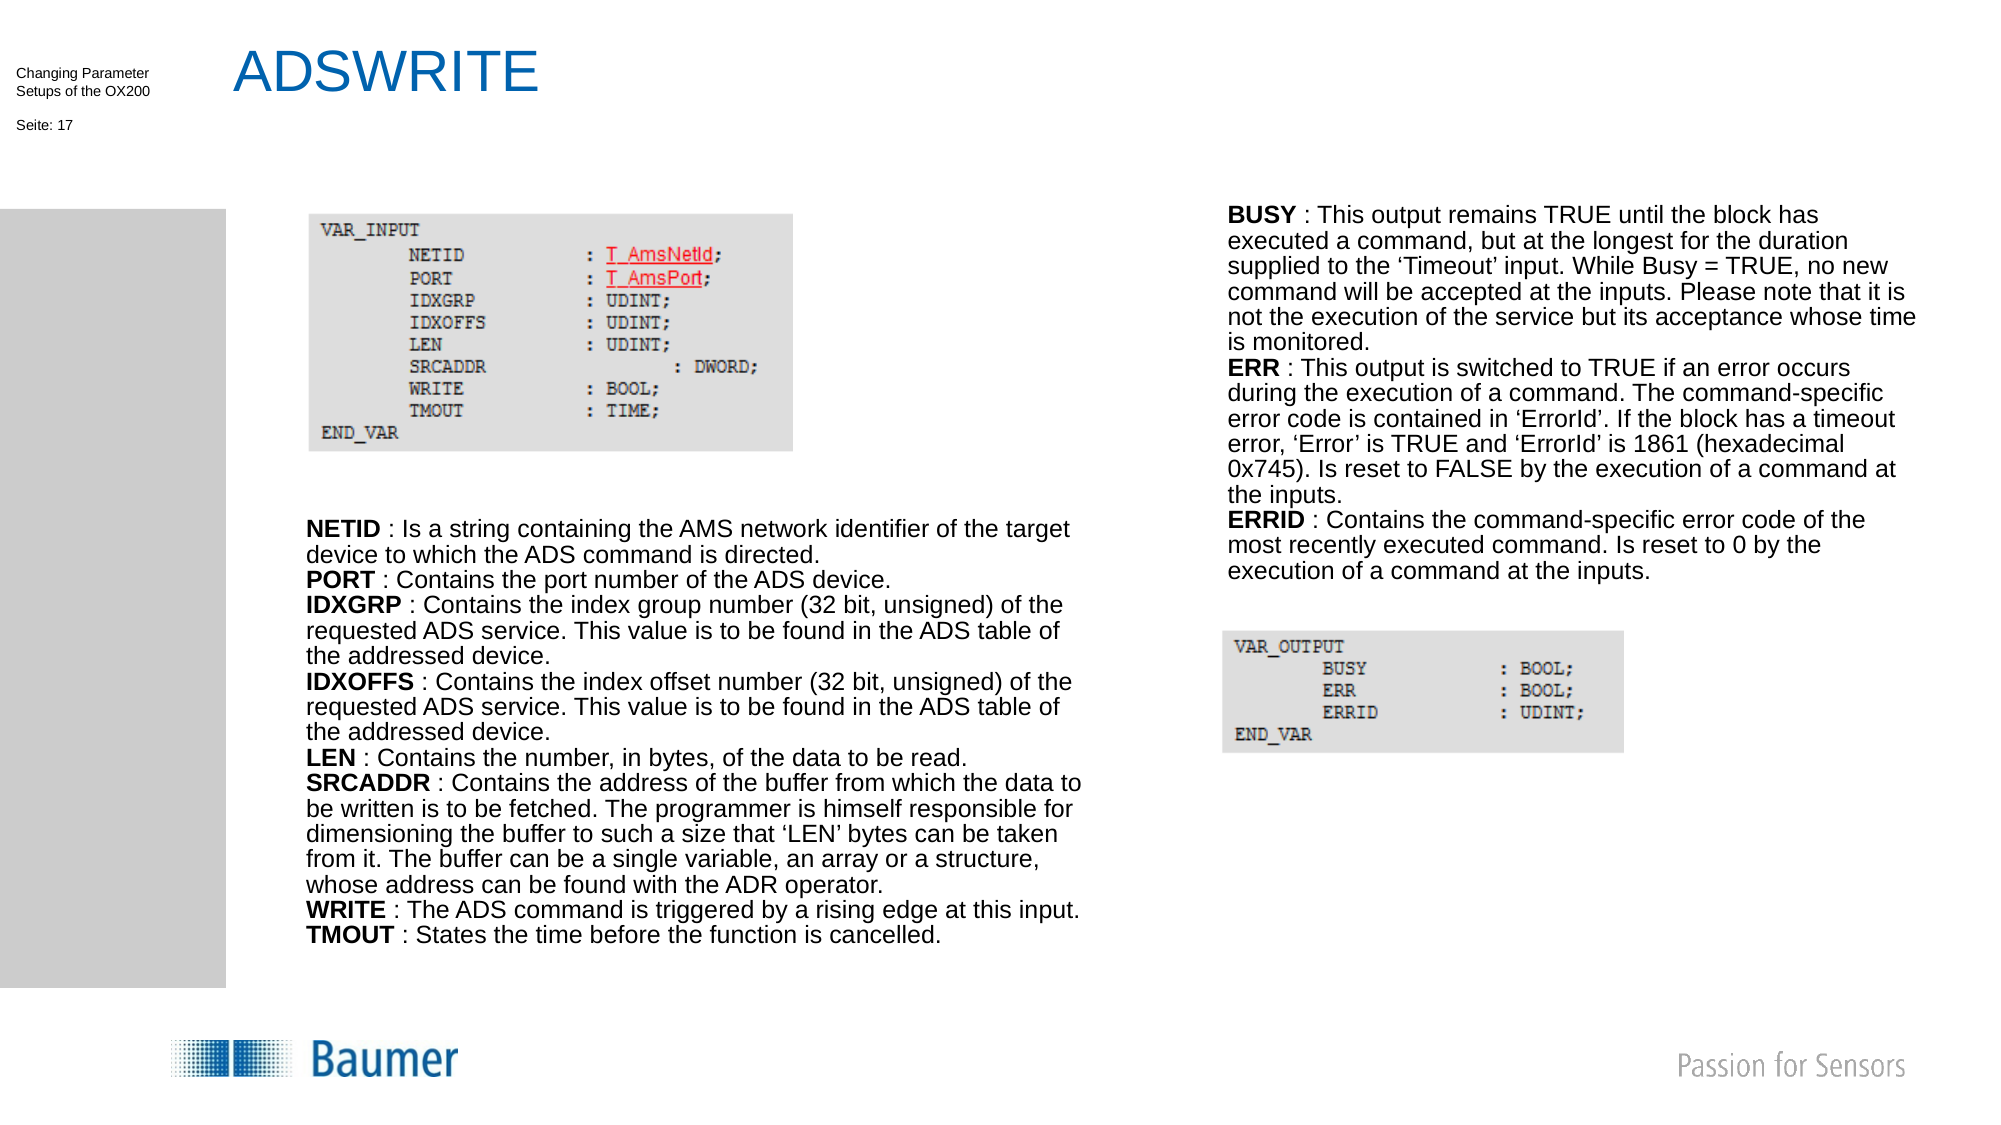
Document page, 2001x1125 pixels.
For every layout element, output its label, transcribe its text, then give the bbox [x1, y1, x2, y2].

slide_number Seite: 17 [16, 118, 198, 131]
picture [171, 1040, 458, 1077]
title ADSWRITE [233, 38, 1904, 185]
text_box NETID : Is a string containing the AMS network identifier of the target device to which the ADS command is directed. PORT : Contains the port number of the ADS device. IDXGRP : Contains the index group number (32 bit, unsigned) of the requested ADS service. This value is to be found in the ADS table of the addressed device. IDXOFFS : Contains the index offset number (32 bit, unsigned) of the requested ADS service. This value is to be found in the ADS table of the addressed device. LEN : Contains the number, in bytes, of the data to be read. SRCADDR : Contains the address of the buffer from which the data to be written is to be fetched. The programmer is himself responsible for dimensioning the buffer to such a size that ‘LEN’ bytes can be taken from it. The buffer can be a single variable, an array or a structure, whose address can be found with the ADR operator. WRITE : The ADS command is triggered by a rising edge at this input. TMOUT : States the time before the function is cancelled. [291, 510, 1107, 957]
picture [294, 200, 793, 461]
picture [1679, 1051, 1905, 1077]
text_box BUSY : This output remains TRUE until the block has executed a command, but at the longest for the duration supplied to the ‘Timeout’ input. While Busy = TRUE, no new command will be accepted at the inputs. Please note that it is not the execution of the service but its acceptance whose time is monitored. ERR : This output is switched to TRUE if an error occurs during the execution of a command. The command-specific error code is contained in ‘ErrorId’. If the block has a timeout error, ‘Error’ is TRUE and ‘ErrorId’ is 1861 (hexadecimal 0x745). Is reset to FALSE by the execution of a command at the inputs. ERRID : Contains the command-specific error code of the most recently executed command. Is reset to 0 by the execution of a command at the inputs. [1212, 196, 1934, 592]
slide_number Changing Parameter Setups of the OX200 [16, 64, 198, 77]
picture [1210, 619, 1624, 761]
